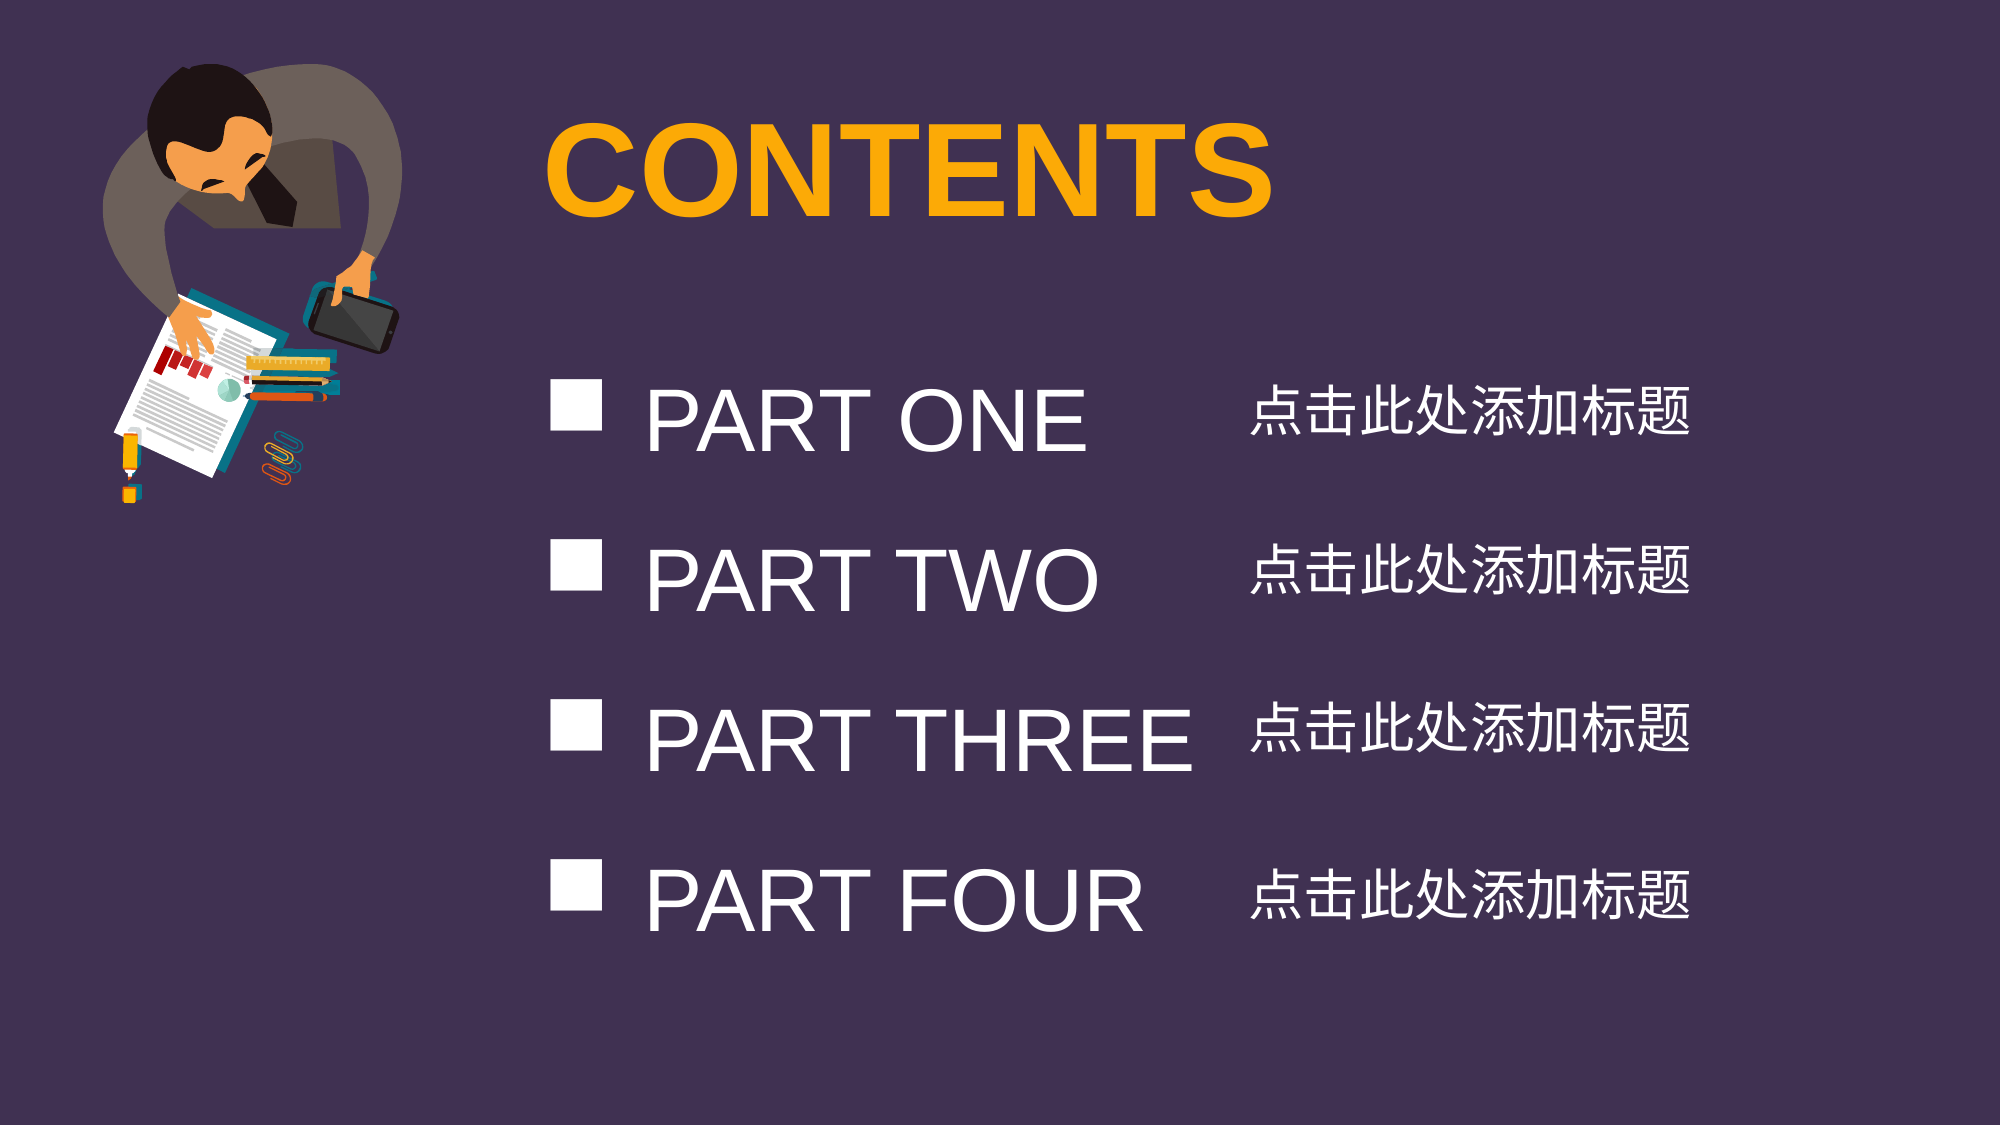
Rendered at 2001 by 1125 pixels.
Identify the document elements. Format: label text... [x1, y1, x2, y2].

text_box 点击此处添加标题 [1233, 652, 1843, 768]
text_box CONTENTS [528, 75, 1330, 251]
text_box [102, 64, 403, 504]
text_box 点击此处添加标题 [1233, 819, 1843, 934]
text_box PART ONE PART TWO PART THREE PART FOUR [529, 302, 1330, 957]
text_box 点击此处添加标题 [1233, 335, 1843, 451]
text_box 点击此处添加标题 [1233, 493, 1843, 609]
